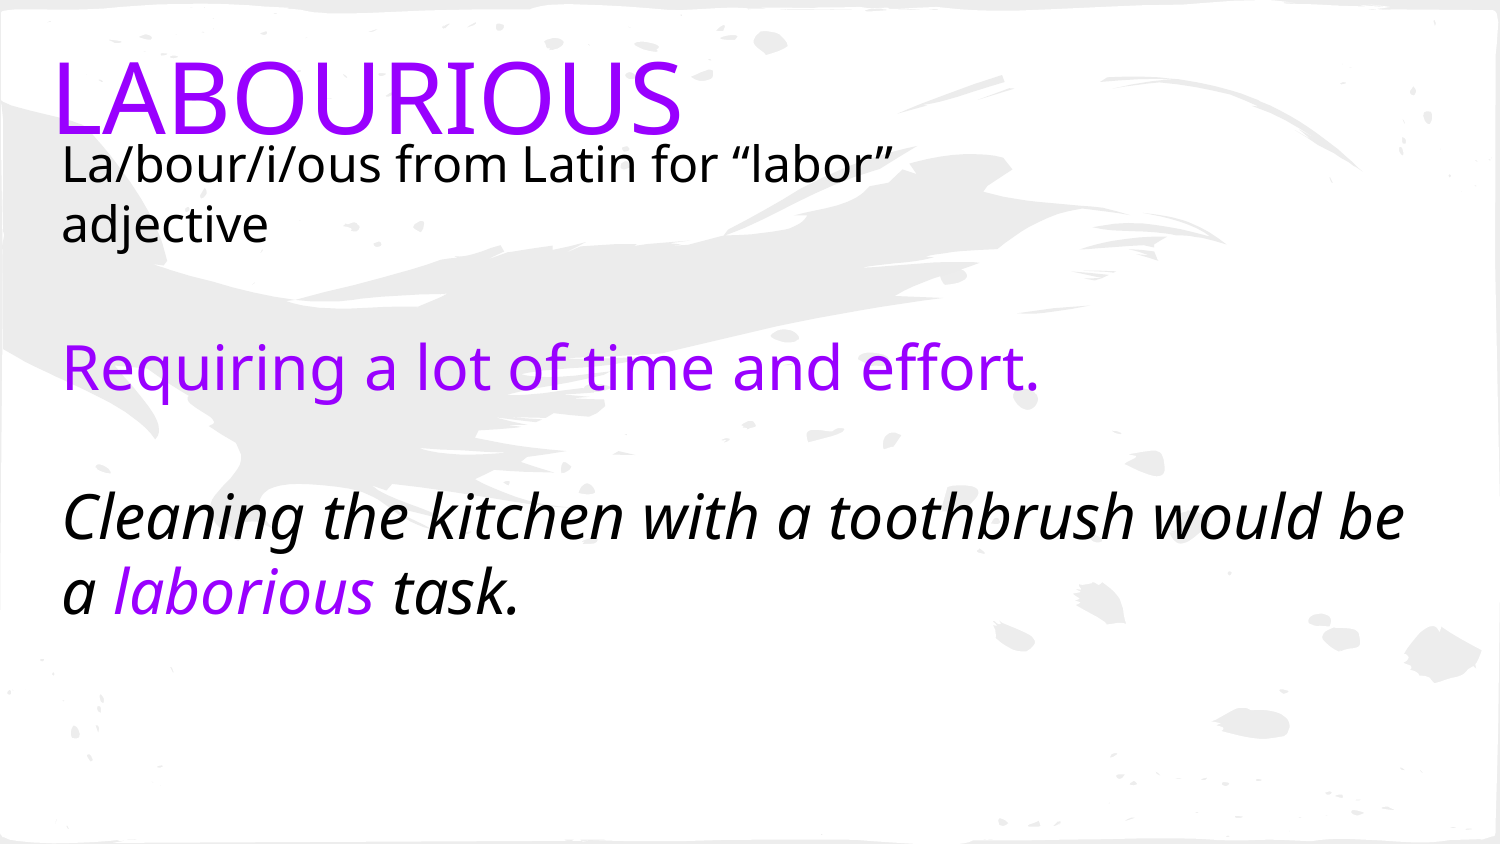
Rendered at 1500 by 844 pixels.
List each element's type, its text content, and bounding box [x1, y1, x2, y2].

text_box La/bour/i/ous from Latin for “labor” adjective Requiring a lot of time and effort. Cleaning the kitchen with a toothbrush would be a laborious task. [46, 117, 1454, 760]
title LABOURIOUS [35, 18, 1386, 170]
